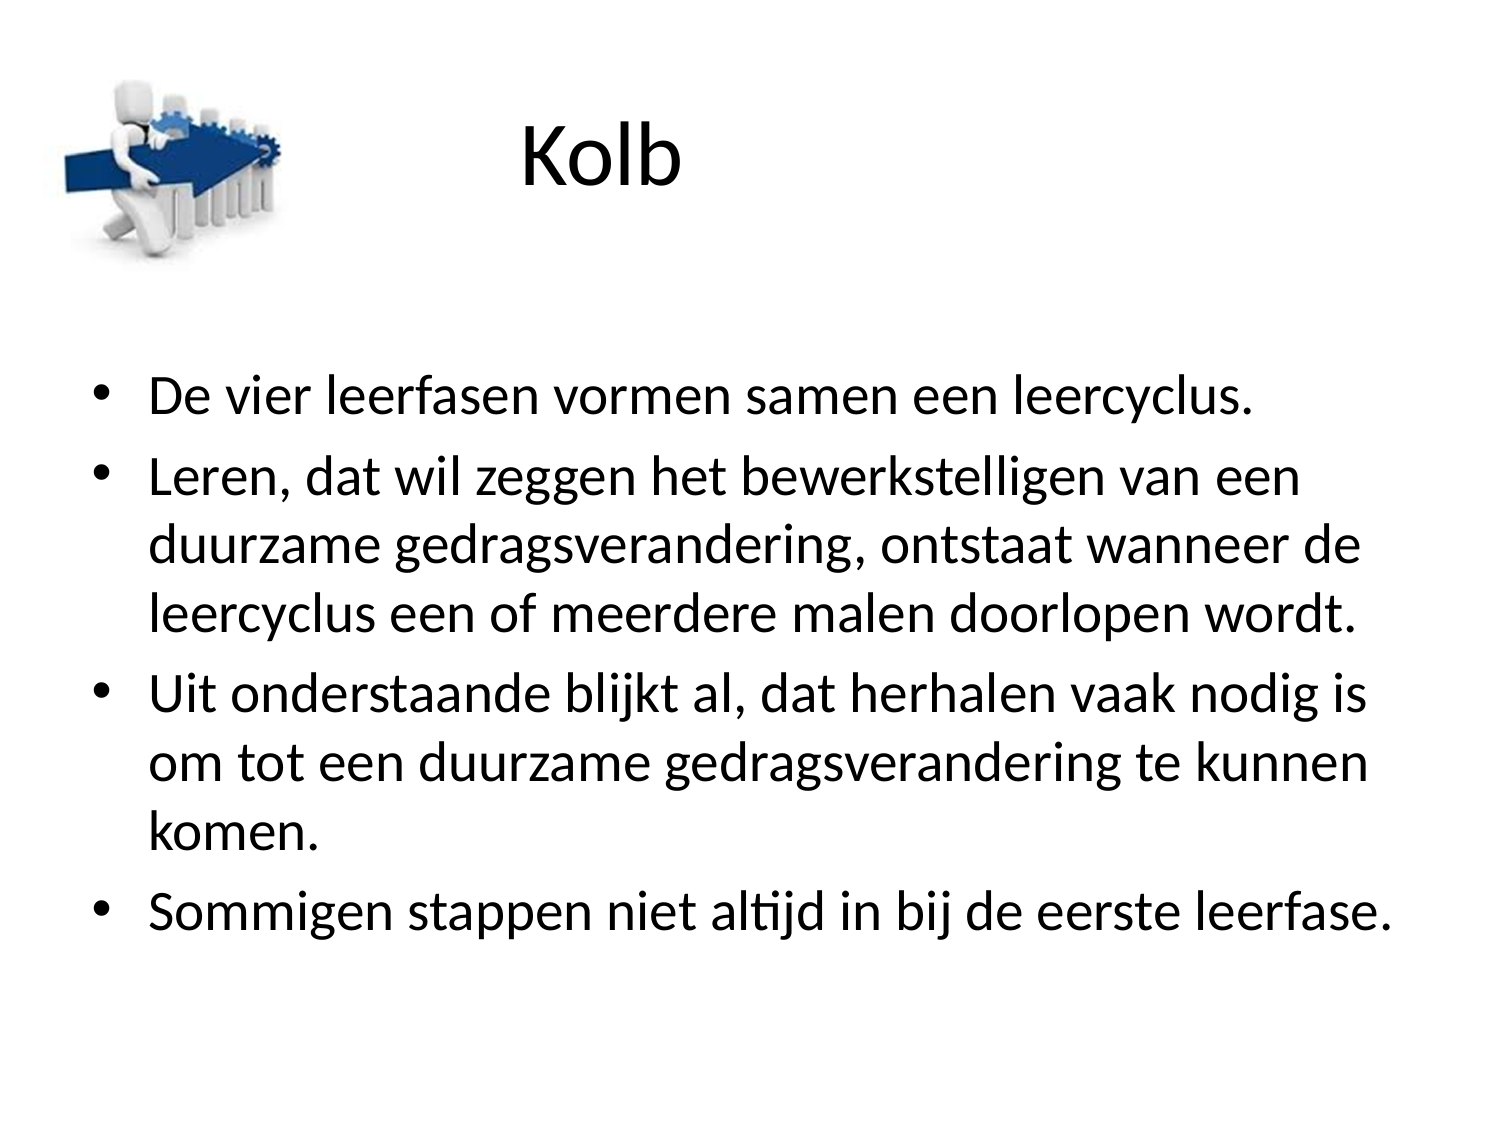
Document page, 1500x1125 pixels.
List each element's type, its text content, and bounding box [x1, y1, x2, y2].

title Kolb [289, 54, 916, 244]
picture [17, 66, 327, 281]
list De vier leerfasen vormen samen een leercyclus. Leren, dat wil zeggen het bewerkstelligen van een duurzame gedragsverandering, ontstaat wanneer de leercyclus een of meerdere malen doorlopen wordt. Uit onderstaande blijkt al, dat herhalen vaak nodig is om tot een duurzame gedragsverandering te kunnen komen. Sommigen stappen niet altijd in bij de eerste leerfase. [76, 349, 1425, 1005]
